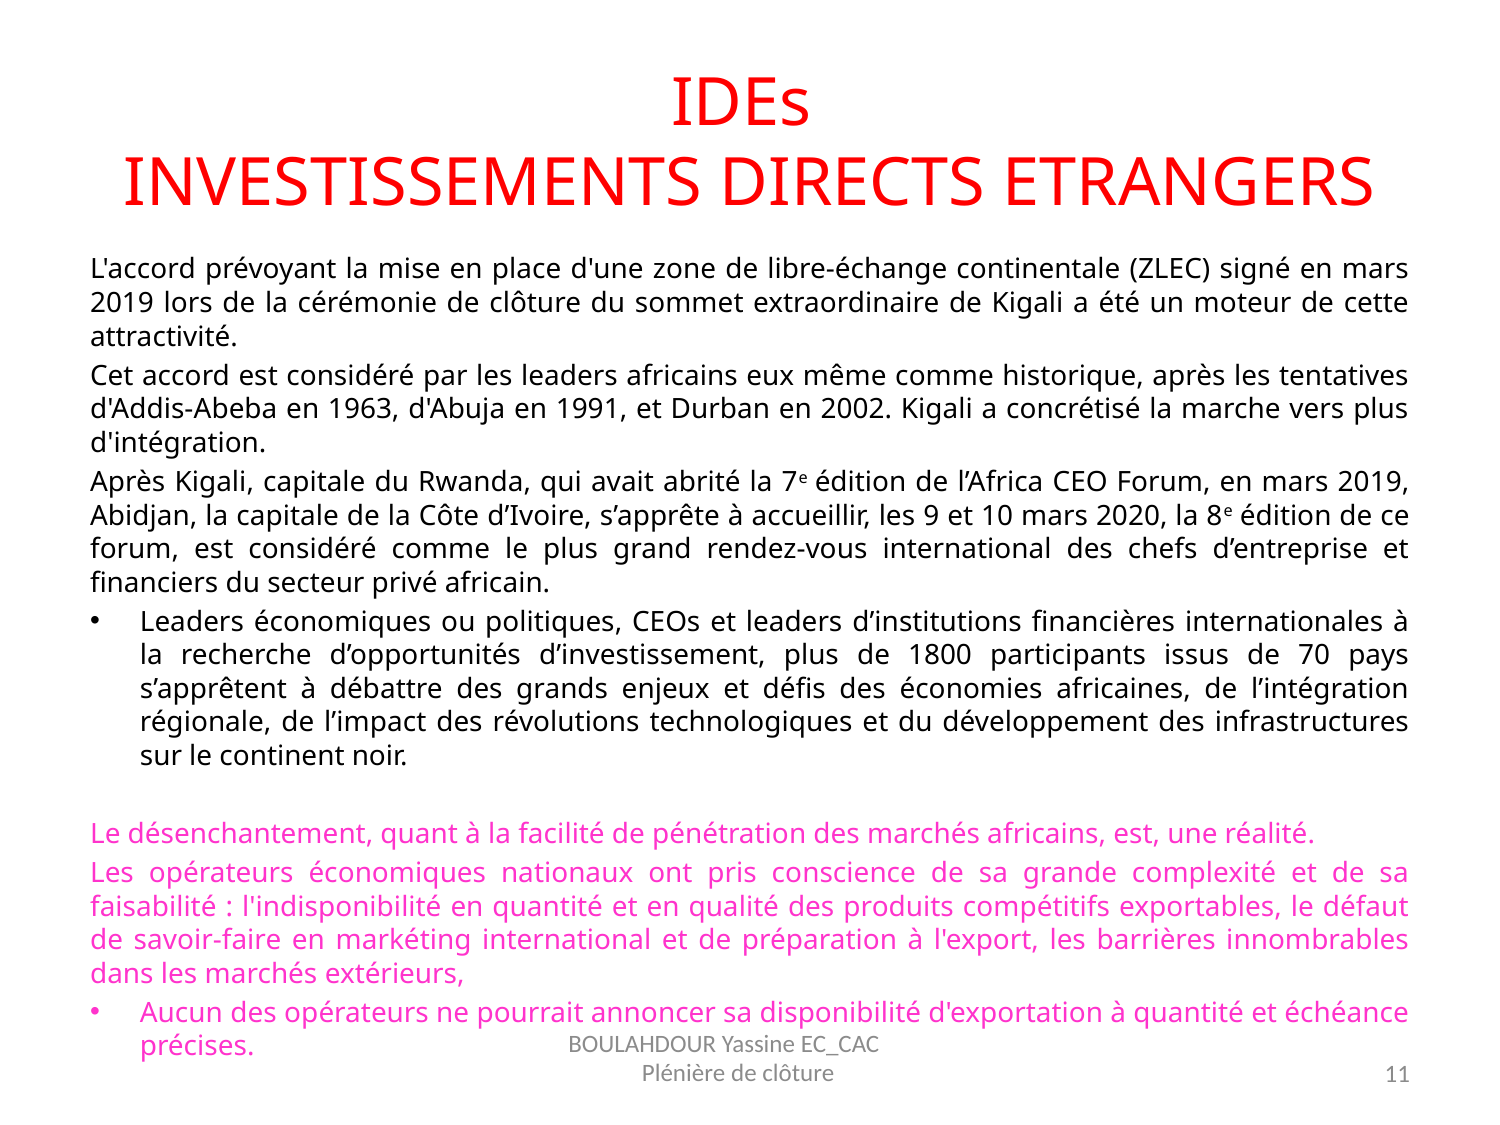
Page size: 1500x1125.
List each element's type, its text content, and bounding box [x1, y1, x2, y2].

footer BOULAHDOUR Yassine EC_CAC Plénière de clôture [512, 1011, 988, 1103]
list L'accord prévoyant la mise en place d'une zone de libre-échange continentale (ZLEC) signé en mars 2019 lors de la cérémonie de clôture du sommet extraordinaire de Kigali a été un moteur de cette attractivité. Cet accord est considéré par les leaders africains eux même comme historique, après les tentatives d'Addis-Abeba en 1963, d'Abuja en 1991, et Durban en 2002. Kigali a concrétisé la marche vers plus d'intégration. Après Kigali, capitale du Rwanda, qui avait abrité la 7e édition de l’Africa CEO Forum, en mars 2019, Abidjan, la capitale de la Côte d’Ivoire, s’apprête à accueillir, les 9 et 10 mars 2020, la 8e édition de ce forum, est considéré comme le plus grand rendez-vous international des chefs d’entreprise et financiers du secteur privé africain. Leaders économiques ou politiques, CEOs et leaders d’institutions financières internationales à la recherche d’opportunités d’investissement, plus de 1800 participants issus de 70 pays s’apprêtent à débattre des grands enjeux et défis des économies africaines, de l’intégration régionale, de l’impact des révolutions technologiques et du développement des infrastructures sur le continent noir. Le désenchantement, quant à la facilité de pénétration des marchés africains, est, une réalité. Les opérateurs économiques nationaux ont pris conscience de sa grande complexité et de sa faisabilité : l'indisponibilité en quantité et en qualité des produits compétitifs exportables, le défaut de savoir-faire en markéting international et de préparation à l'export, les barrières innombrables dans les marchés extérieurs, Aucun des opérateurs ne pourrait annoncer sa disponibilité d'exportation à quantité et échéance précises. [75, 243, 1425, 1083]
title IDEs INVESTISSEMENTS DIRECTS ETRANGERS [75, 45, 1425, 233]
slide_number 11 [1074, 1042, 1425, 1103]
